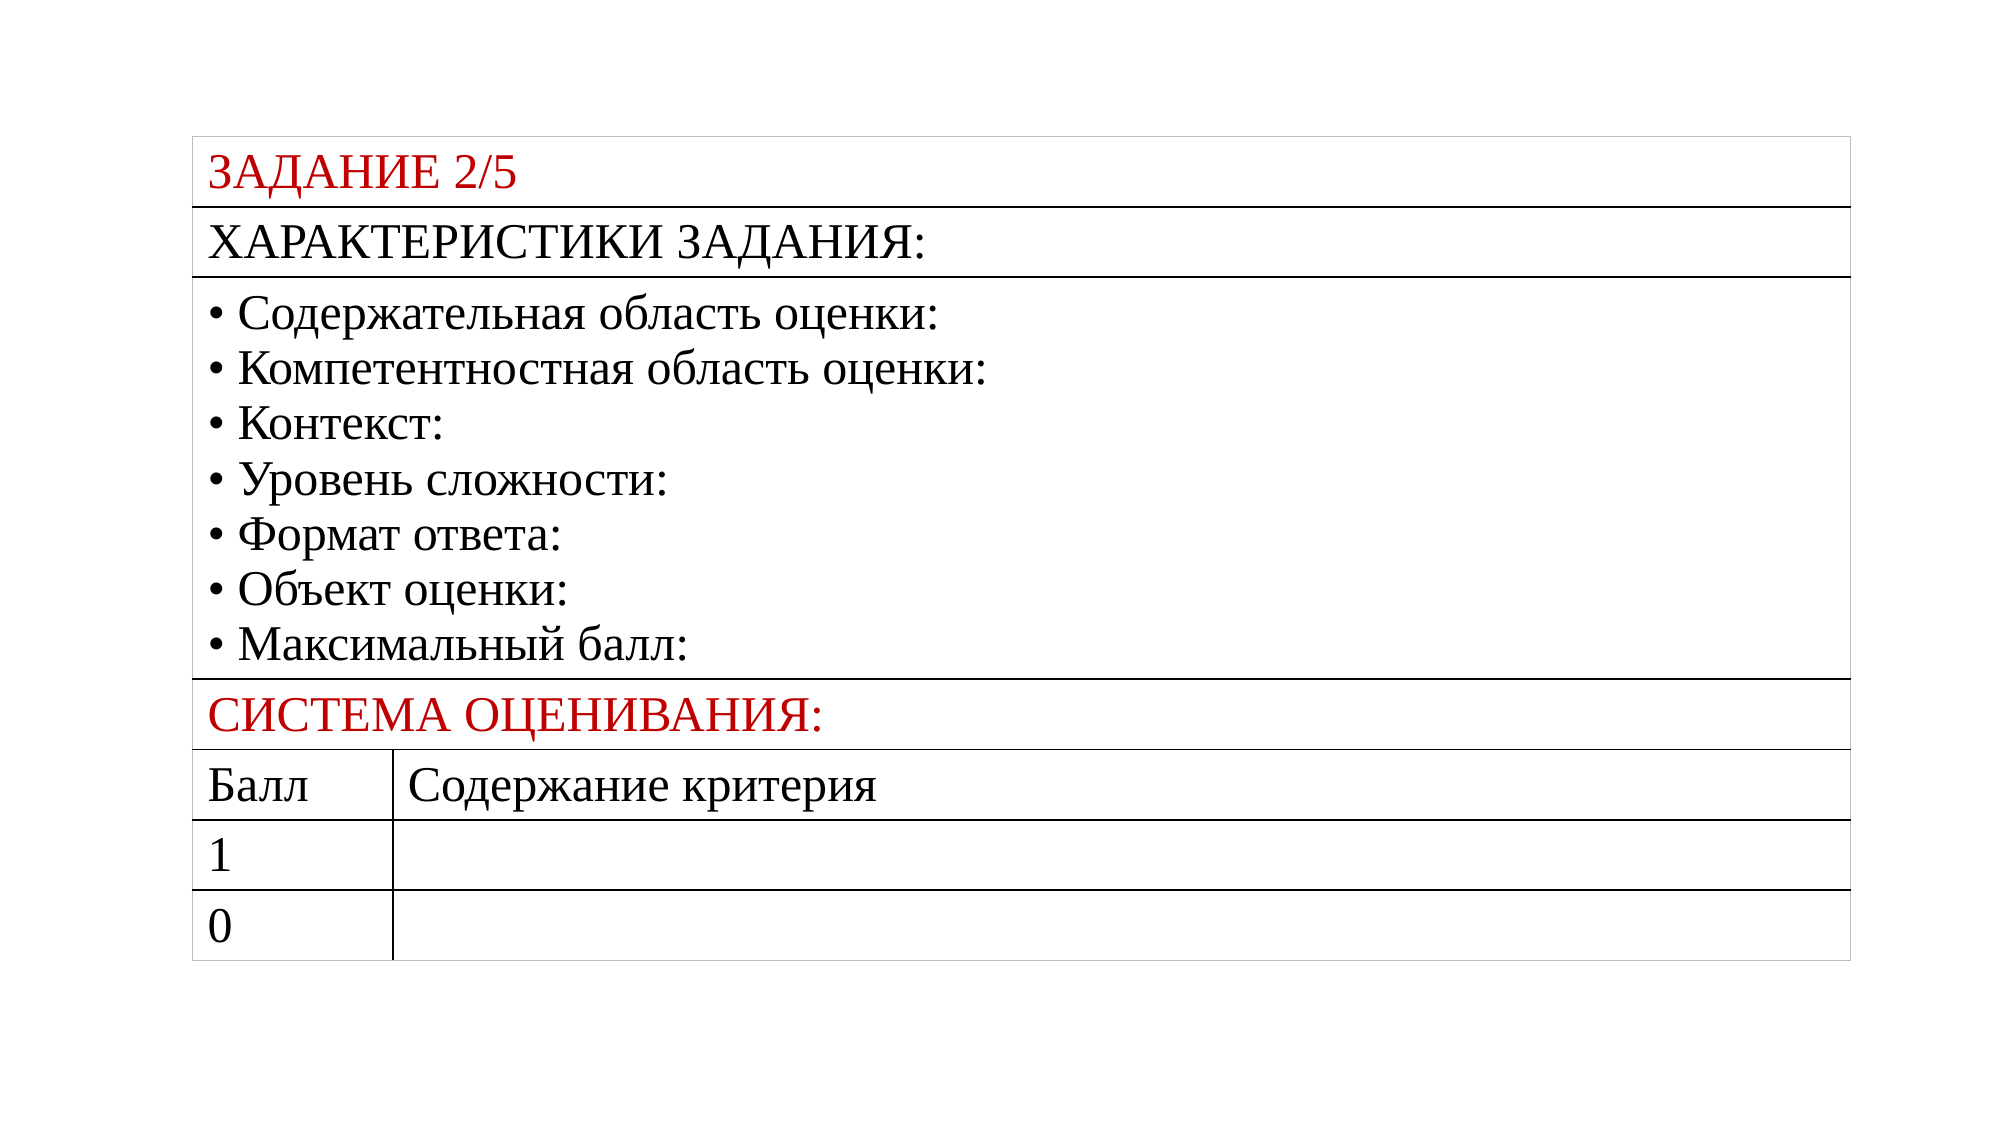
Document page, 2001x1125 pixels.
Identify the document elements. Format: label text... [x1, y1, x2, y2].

table_cell Балл [193, 750, 392, 819]
table_cell [394, 891, 1850, 960]
table_header ЗАДАНИЕ 2/5 [193, 137, 1850, 206]
table_cell Содержание критерия [394, 750, 1850, 819]
table_cell 1 [193, 821, 392, 889]
table_cell 0 [193, 891, 392, 960]
table_cell • Содержательная область оценки: • Компетентностная область оценки: • Контекст: • Уровень сложности: • Формат ответа: • Объект оценки: • Максимальный балл: [193, 278, 1850, 678]
table_cell [394, 821, 1850, 889]
table_cell СИСТЕМА ОЦЕНИВАНИЯ: [193, 680, 1850, 749]
table_cell ХАРАКТЕРИСТИКИ ЗАДАНИЯ: [193, 208, 1850, 276]
